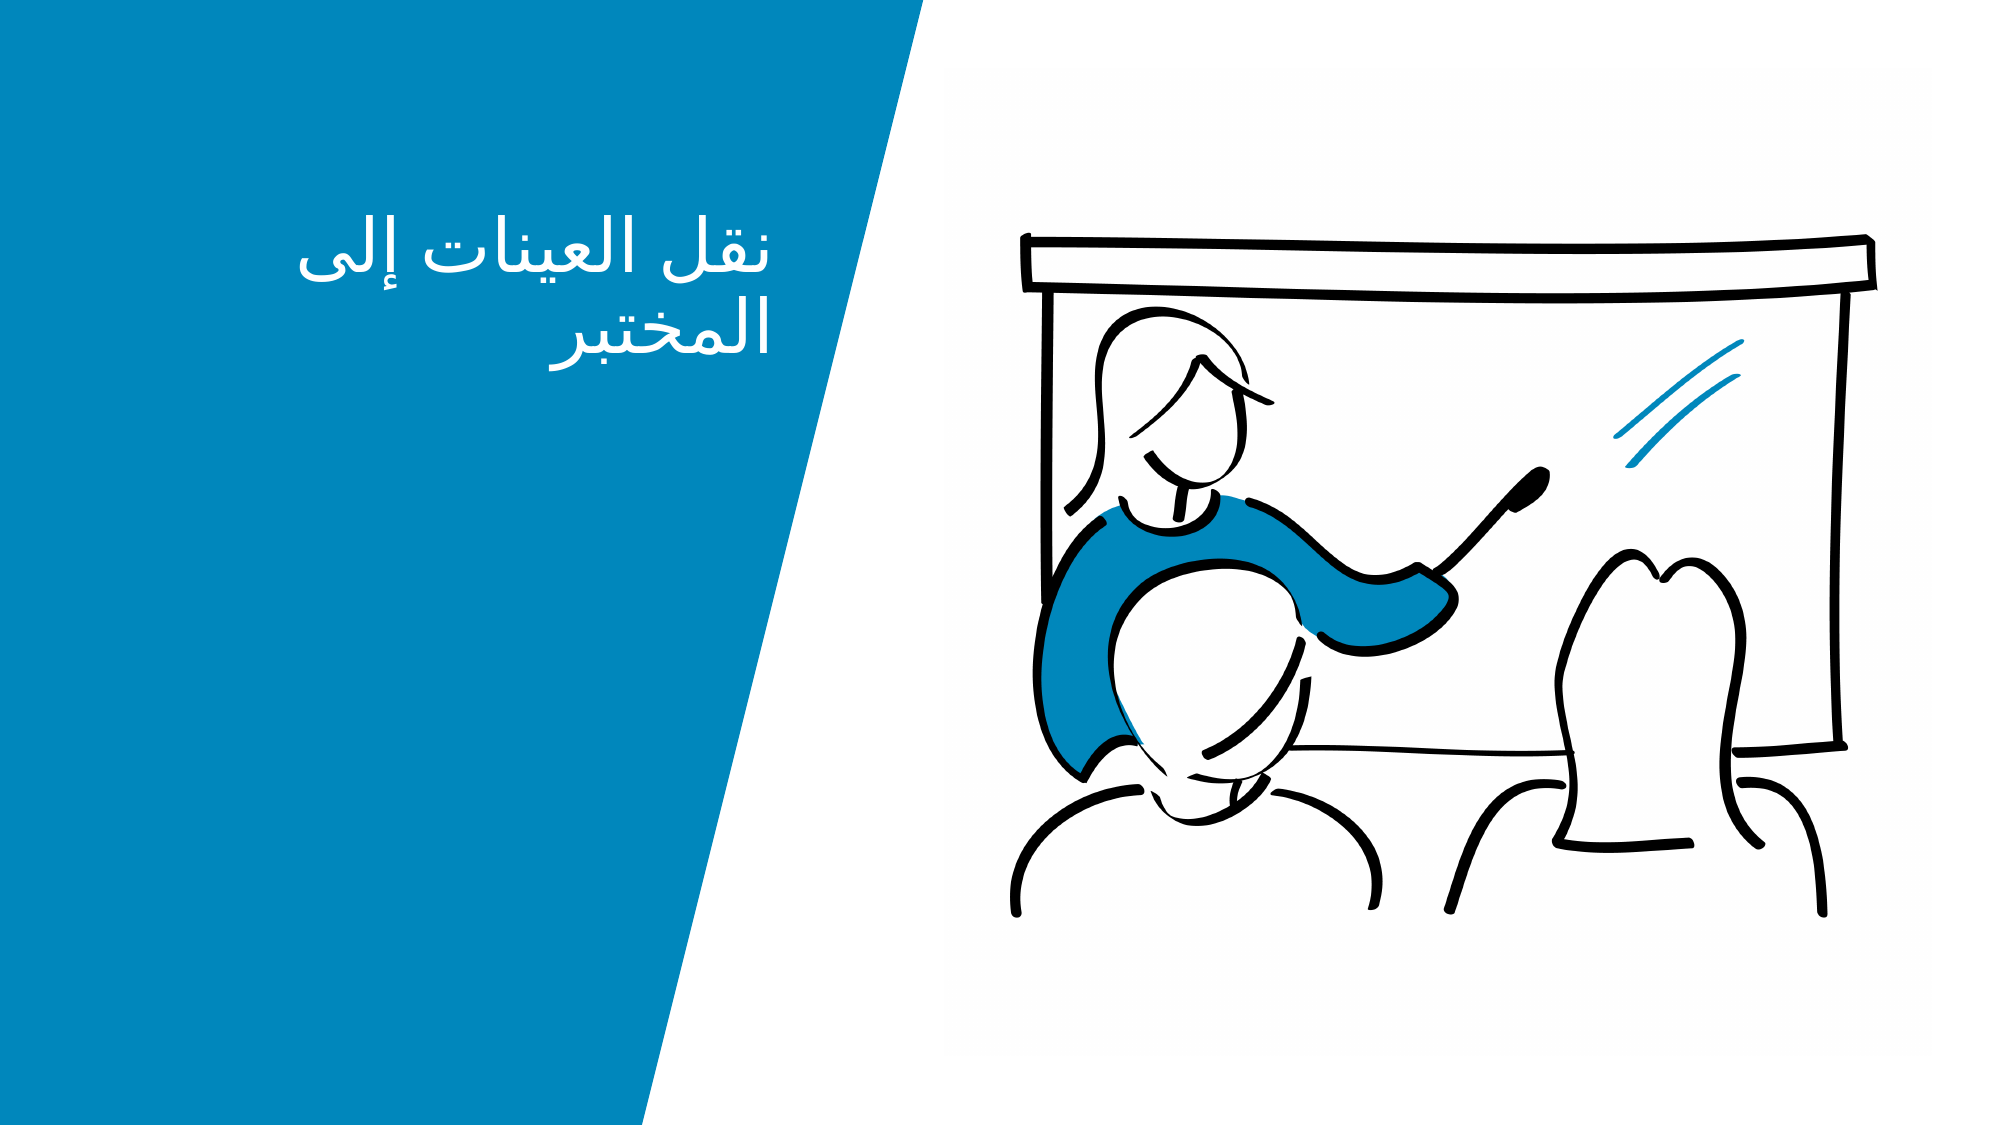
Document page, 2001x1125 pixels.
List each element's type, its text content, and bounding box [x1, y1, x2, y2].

title نقل العينات إلى المختبر [136, 0, 775, 371]
picture [944, 68, 1932, 1056]
